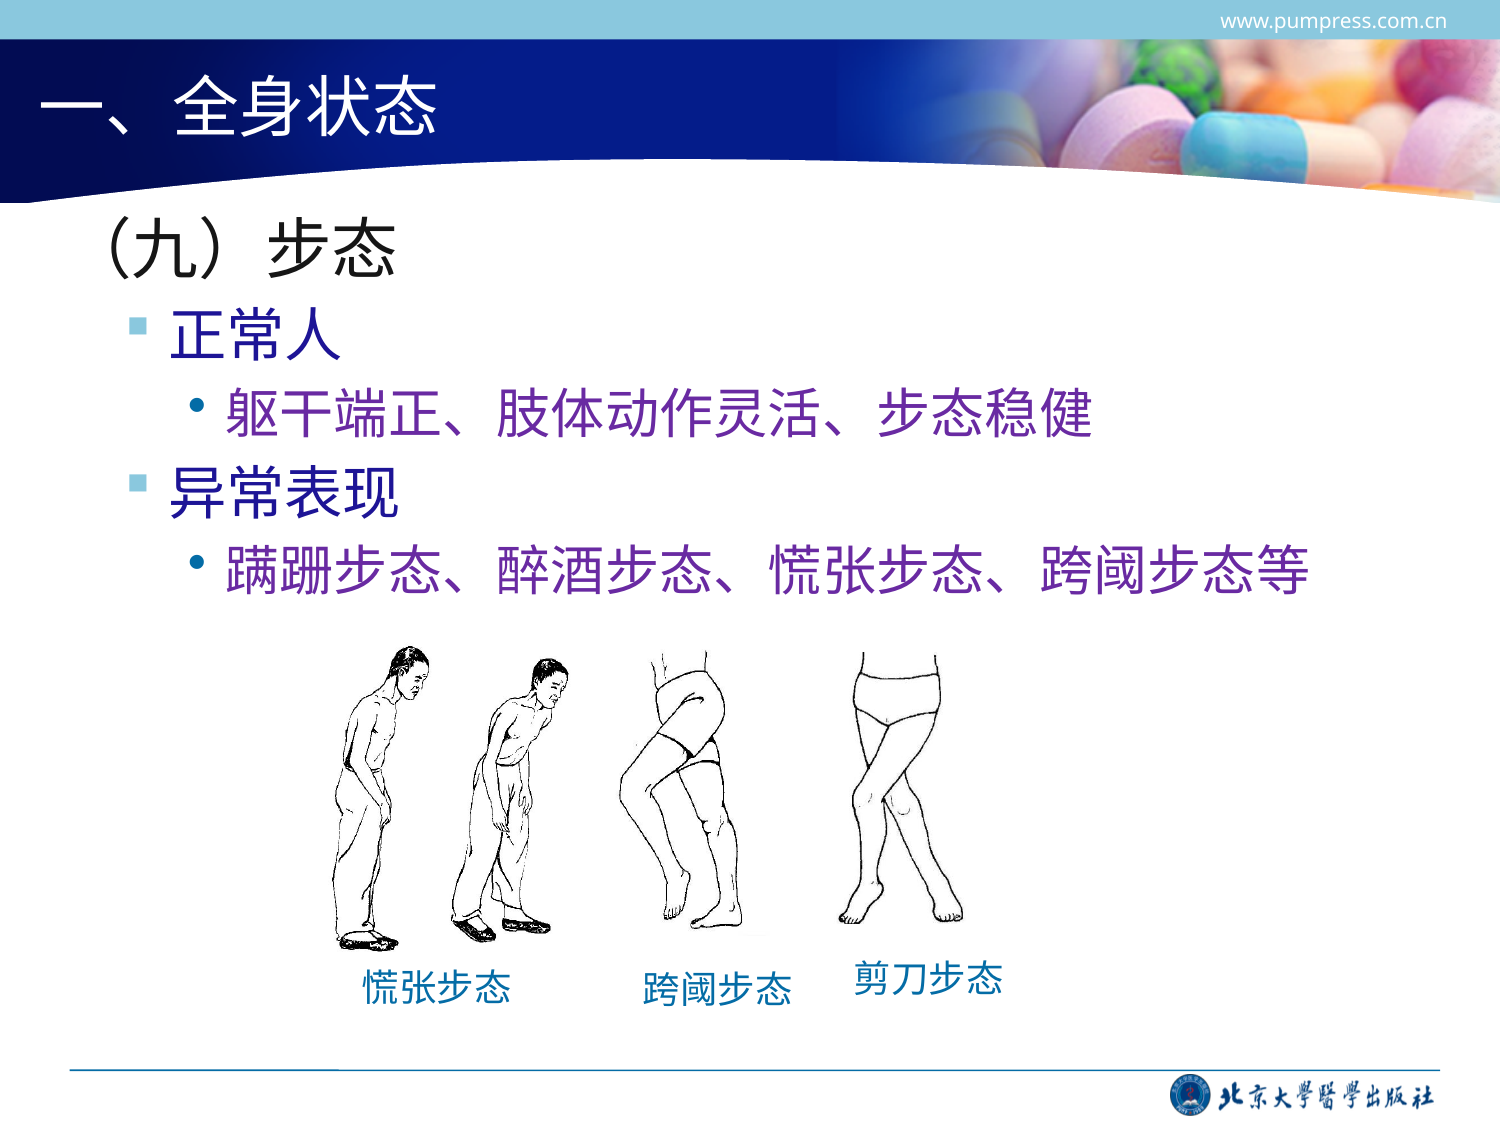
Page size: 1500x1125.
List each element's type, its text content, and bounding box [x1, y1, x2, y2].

text_box 剪刀步态 [838, 947, 1019, 1007]
slide_number www.pumpress.com.cn [1024, 0, 1463, 38]
list （九）步态 正常人 躯干端正、肢体动作灵活、步态稳健 异常表现 蹒跚步态、醉酒步态、慌张步态、跨阈步态等 [49, 198, 1463, 1026]
picture [319, 642, 578, 957]
picture [601, 640, 791, 936]
text_box 跨阈步态 [627, 958, 808, 1019]
picture [0, 40, 1500, 203]
title 一、全身状态 [23, 58, 1349, 152]
picture [812, 651, 989, 925]
text_box 慌张步态 [346, 966, 527, 1017]
picture [1170, 1074, 1436, 1118]
